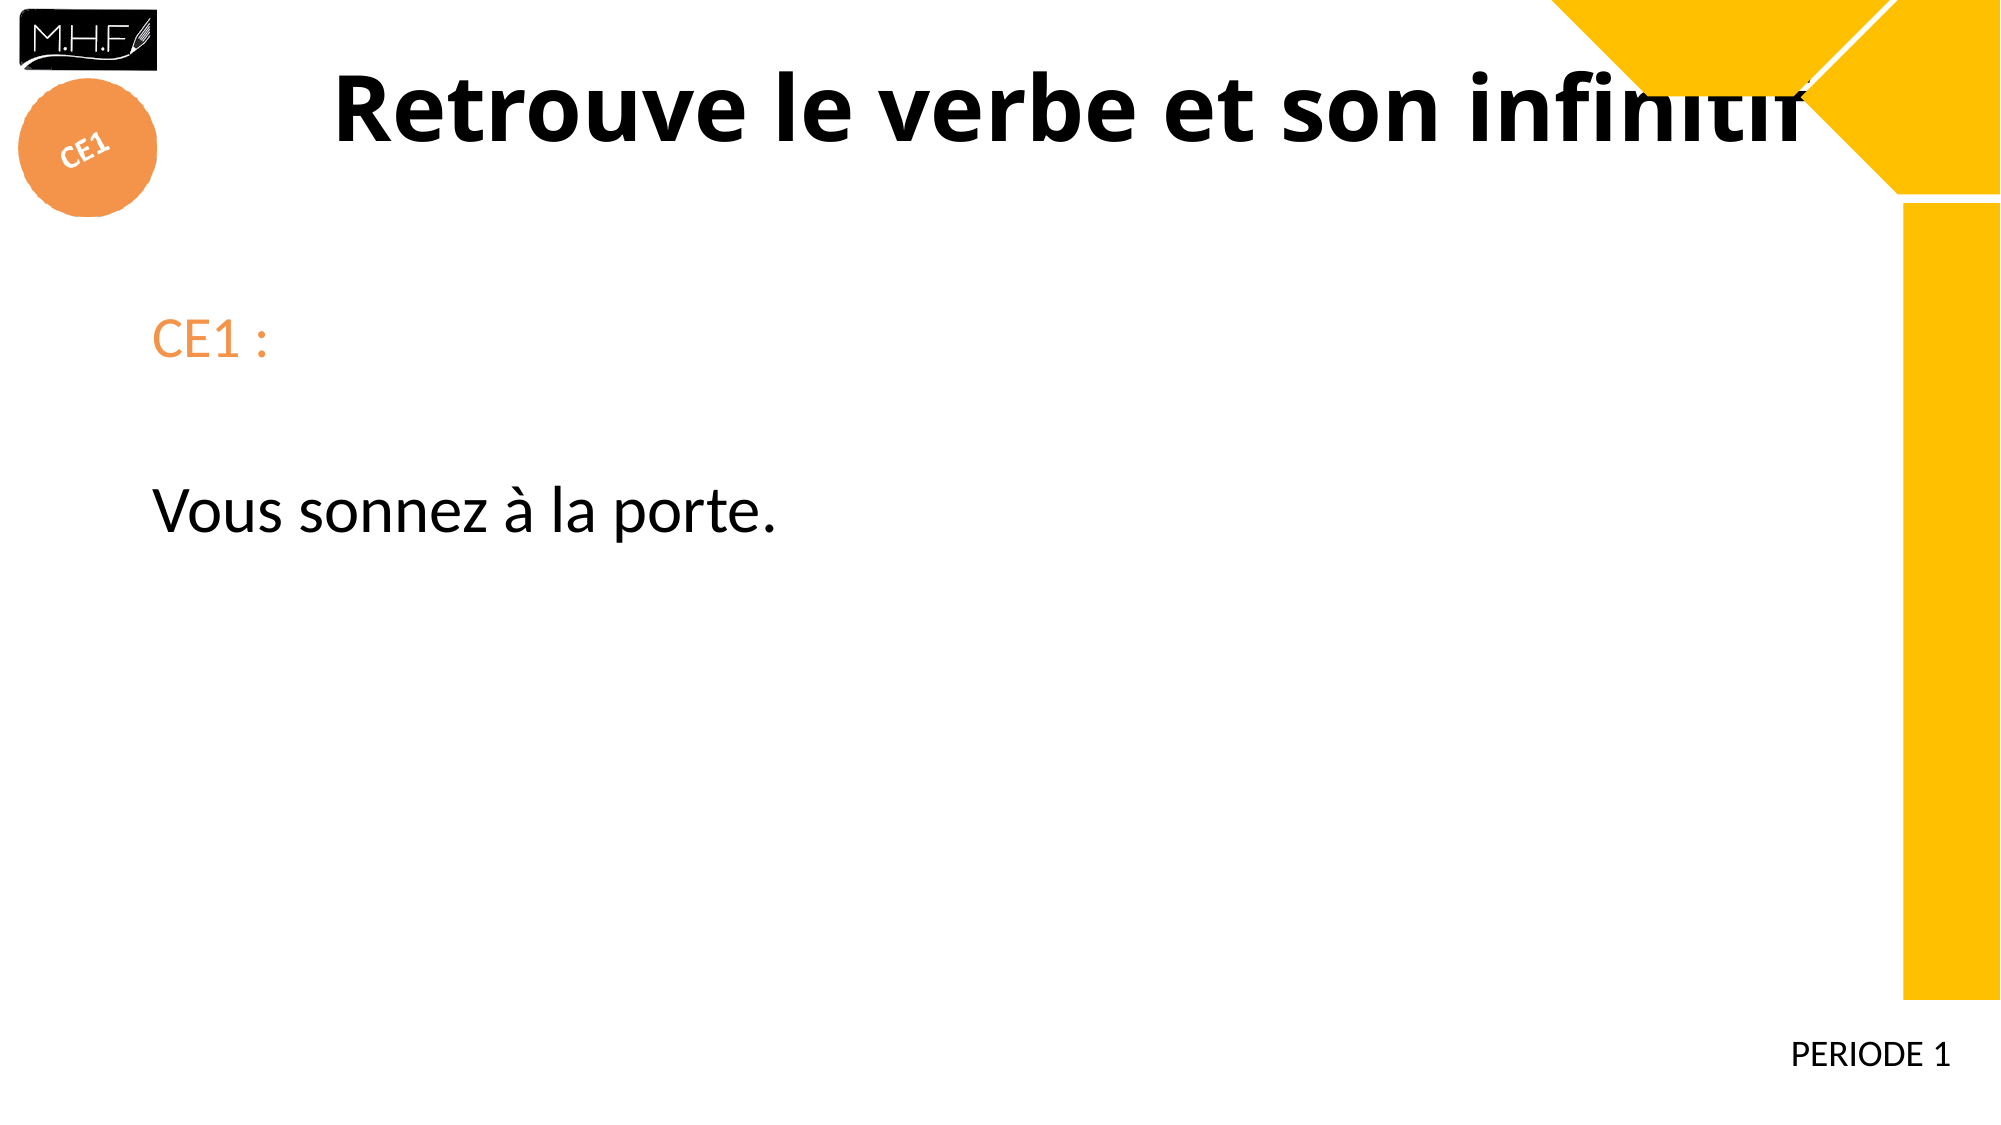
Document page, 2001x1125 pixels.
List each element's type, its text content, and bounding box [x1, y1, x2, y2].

text_box [1799, 0, 2000, 196]
list CE1 : Vous sonnez à la porte. [137, 299, 1863, 1014]
picture [16, 7, 157, 74]
text_box [1549, 0, 1892, 98]
text_box [1902, 202, 2000, 1001]
picture [18, 78, 157, 218]
title Retrouve le verbe et son infinitif [316, 3, 1863, 221]
text_box PERIODE 1 [1362, 1021, 1967, 1082]
